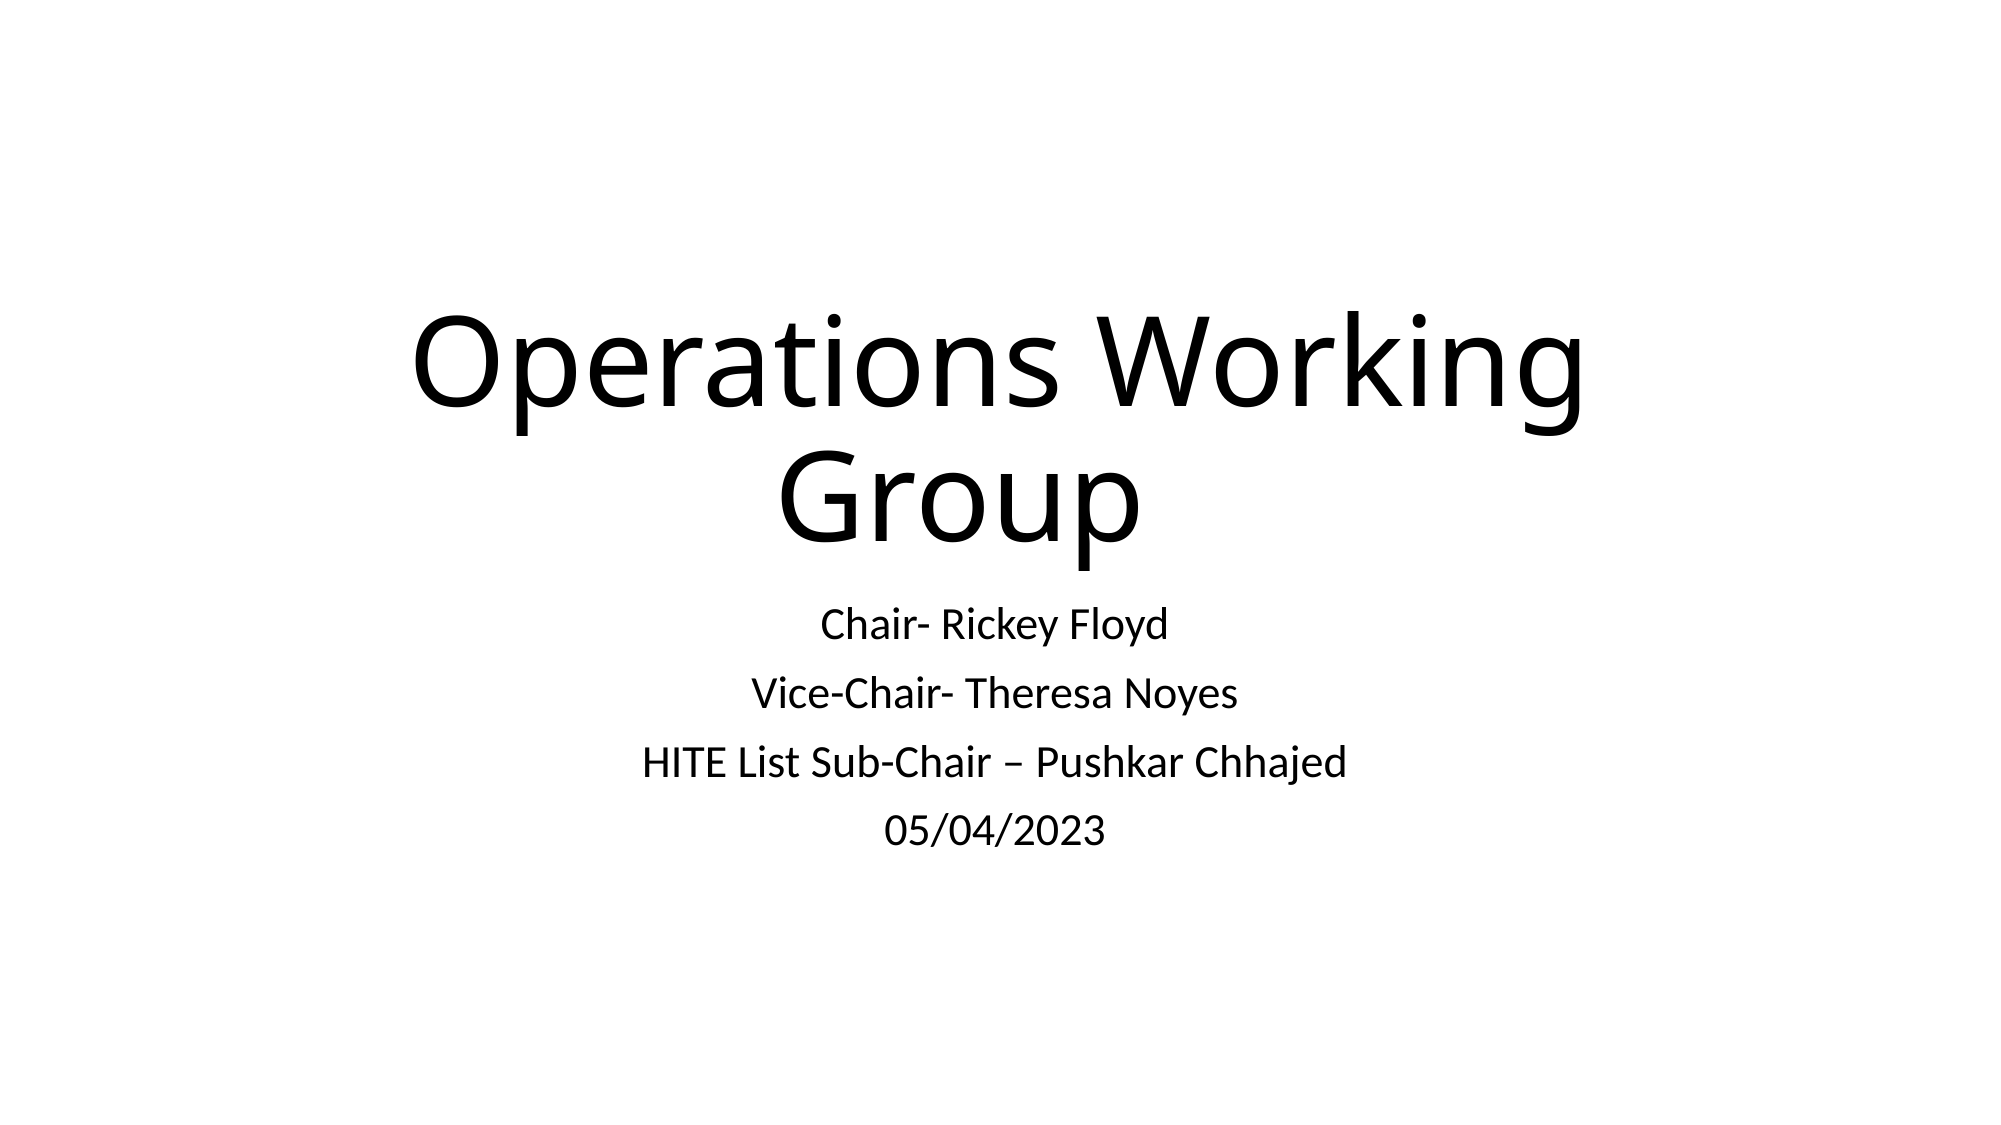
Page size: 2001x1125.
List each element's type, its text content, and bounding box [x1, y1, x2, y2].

subtitle Chair- Rickey Floyd Vice-Chair- Theresa Noyes HITE List Sub-Chair – Pushkar Chhajed 05/04/2023 [245, 592, 1746, 865]
title Operations Working Group [249, 184, 1750, 576]
